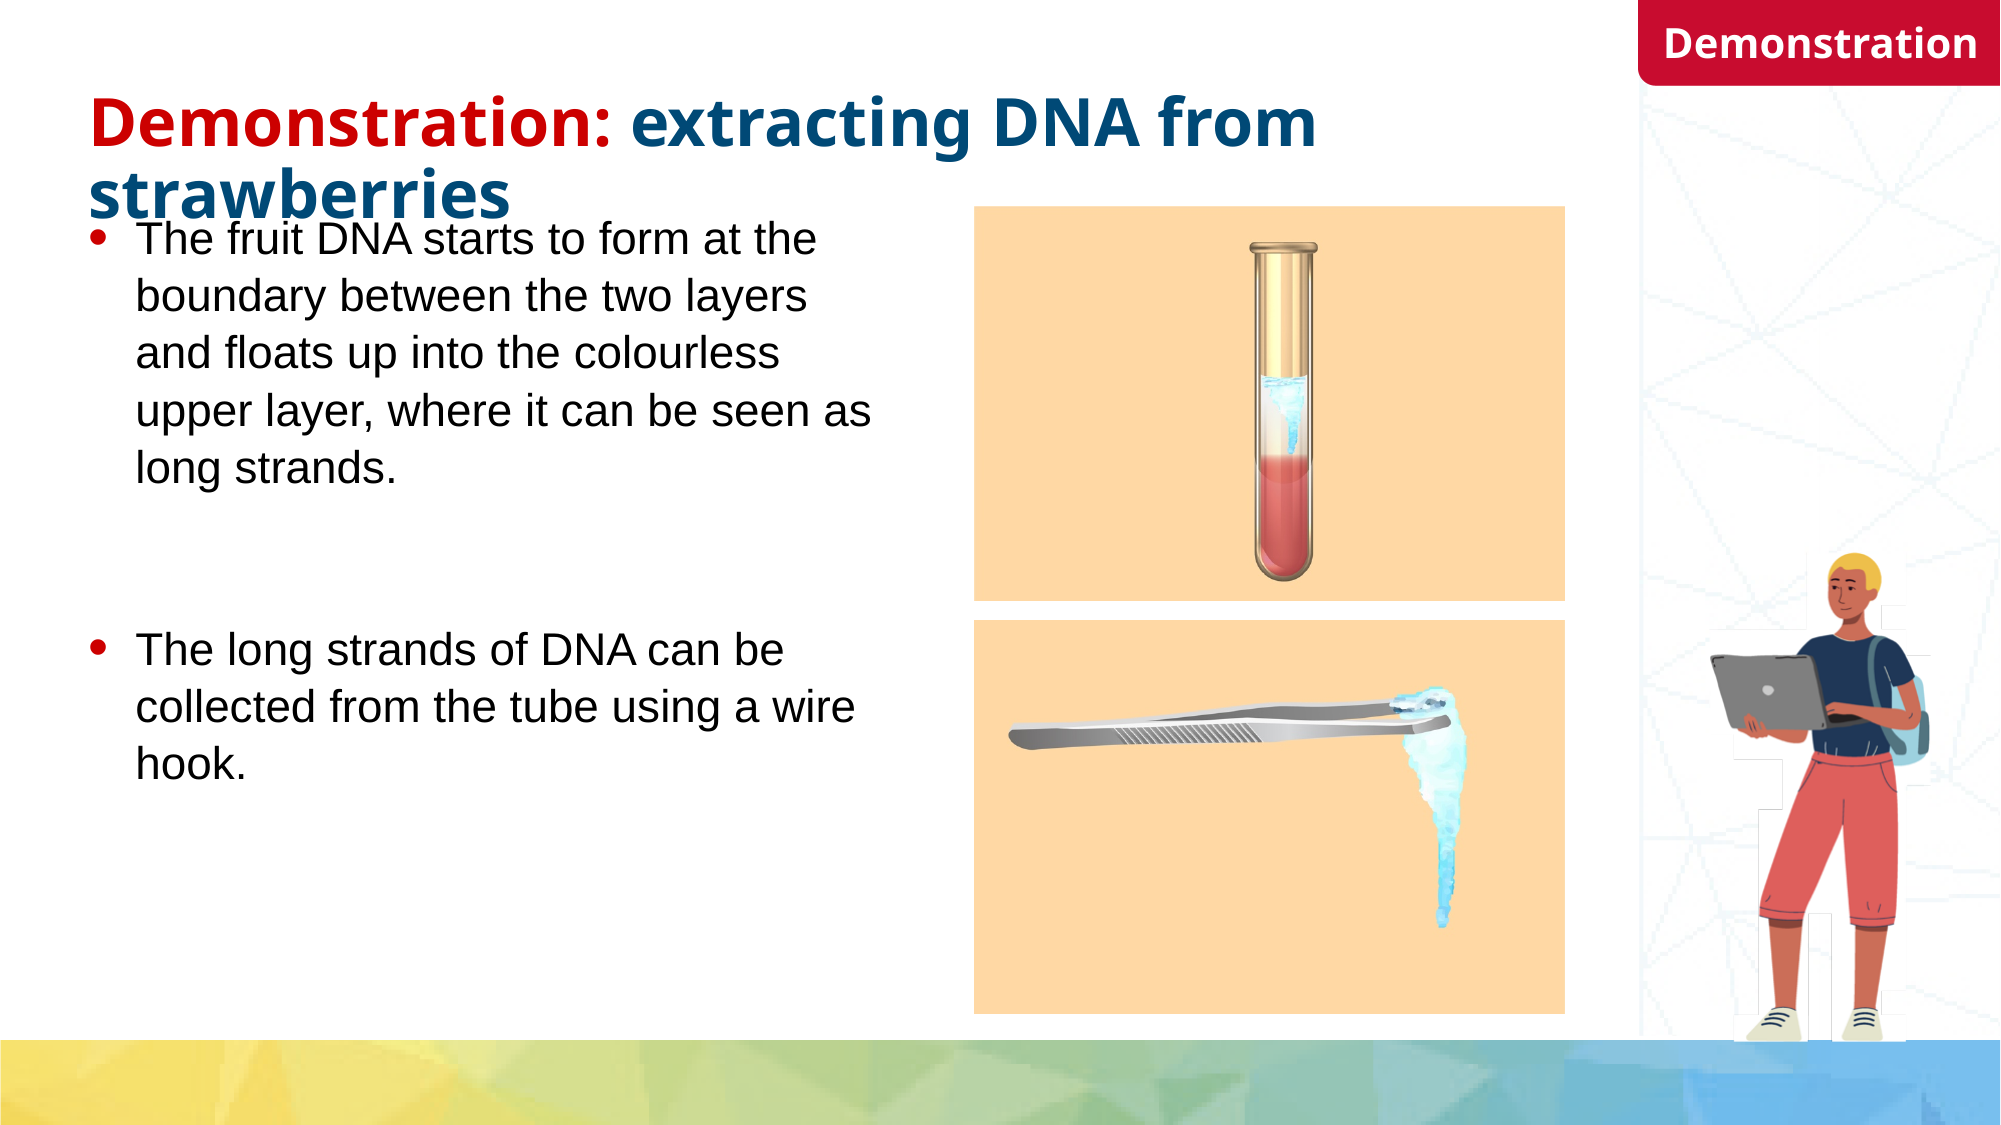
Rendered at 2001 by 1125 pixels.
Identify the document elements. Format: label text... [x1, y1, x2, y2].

list The fruit DNA starts to form at the boundary between the two layers and floats up into the colourless upper layer, where it can be seen as long strands. The long strands of DNA can be collected from the tube using a wire hook. [88, 206, 889, 905]
picture [974, 206, 1565, 601]
picture [0, 0, 2001, 1125]
title Demonstration: extracting DNA from strawberries [88, 88, 1643, 207]
picture [974, 619, 1565, 1014]
